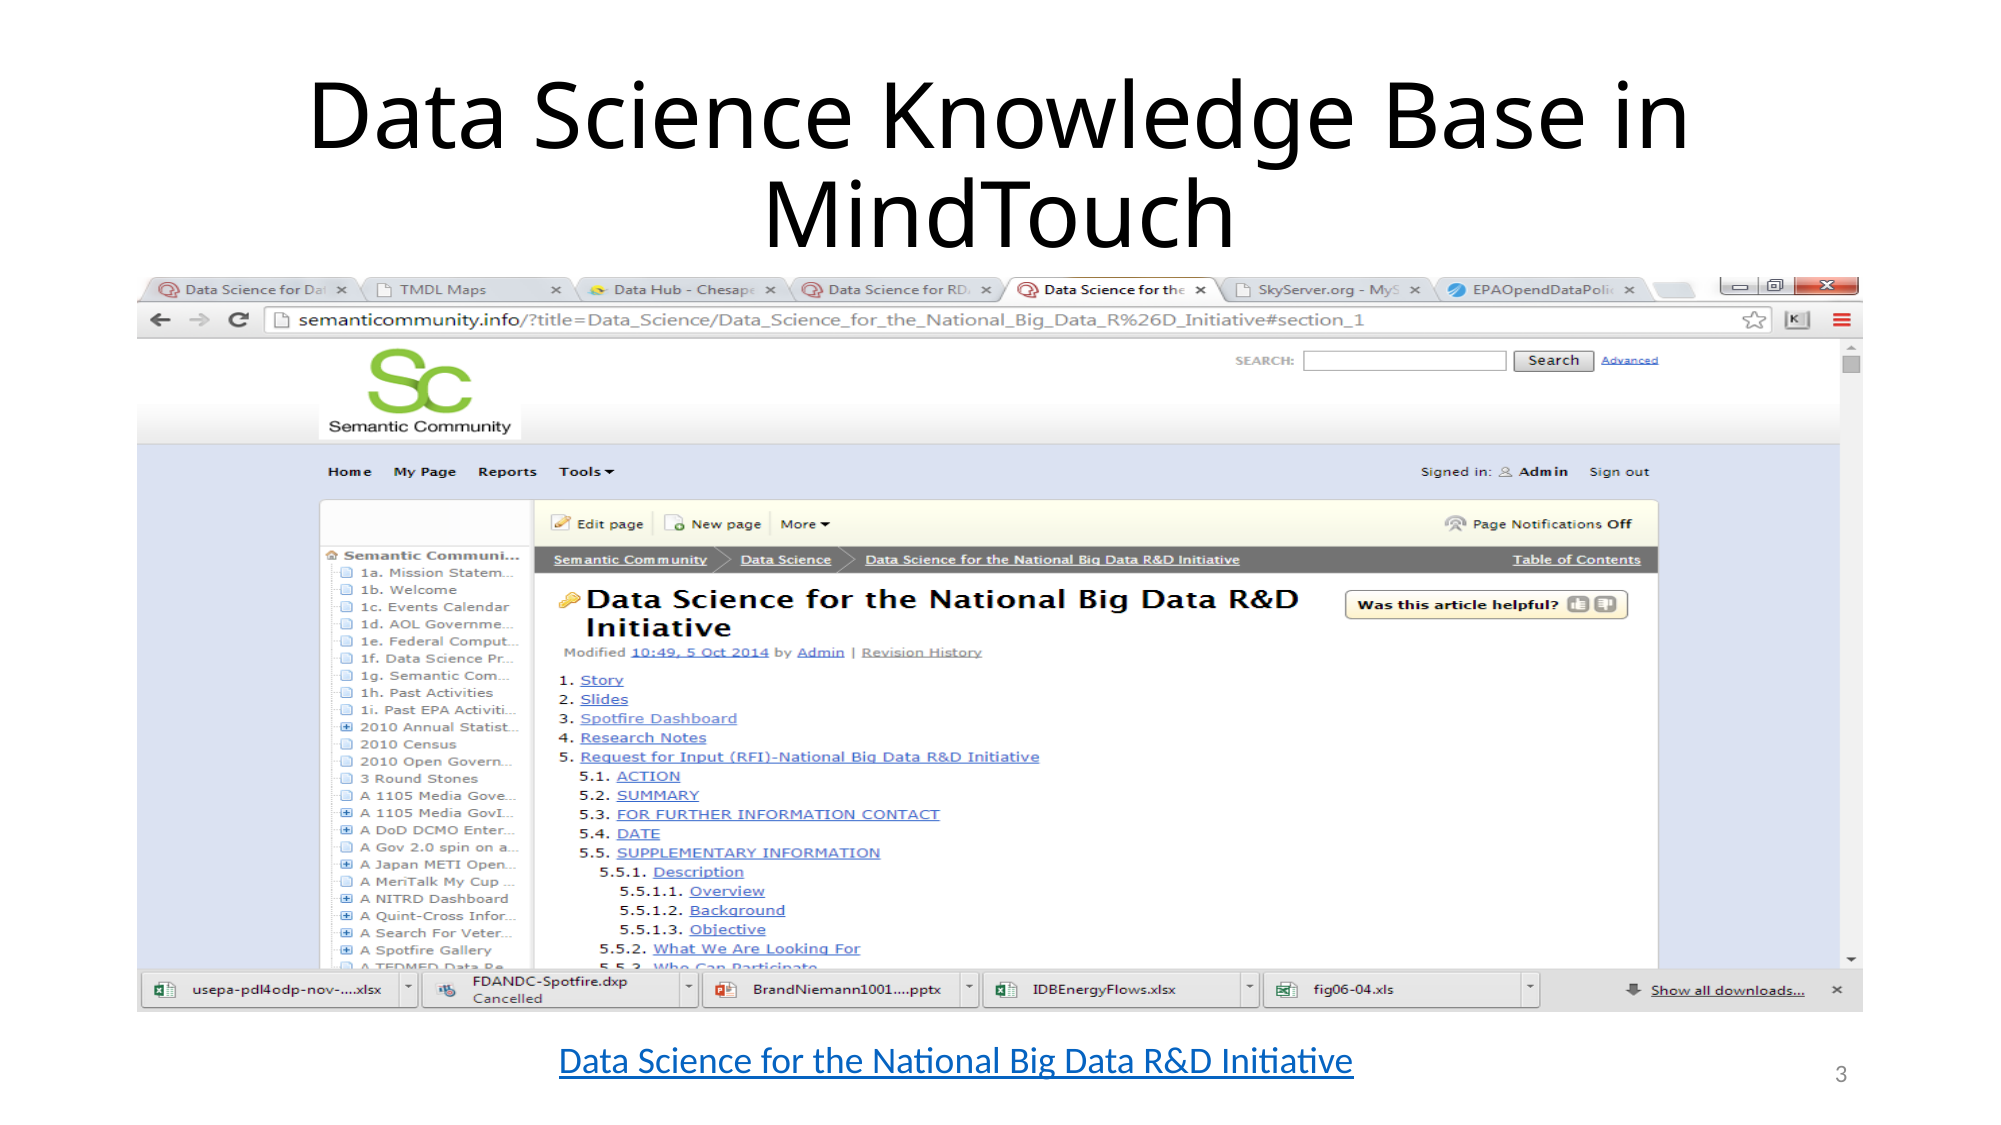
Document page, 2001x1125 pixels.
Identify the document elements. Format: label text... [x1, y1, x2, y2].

slide_number 3 [1412, 1042, 1863, 1103]
title Data Science Knowledge Base in MindTouch [137, 59, 1863, 277]
picture [137, 277, 1863, 1012]
text_box Data Science for the National Big Data R&D Initiative [544, 1028, 1369, 1089]
